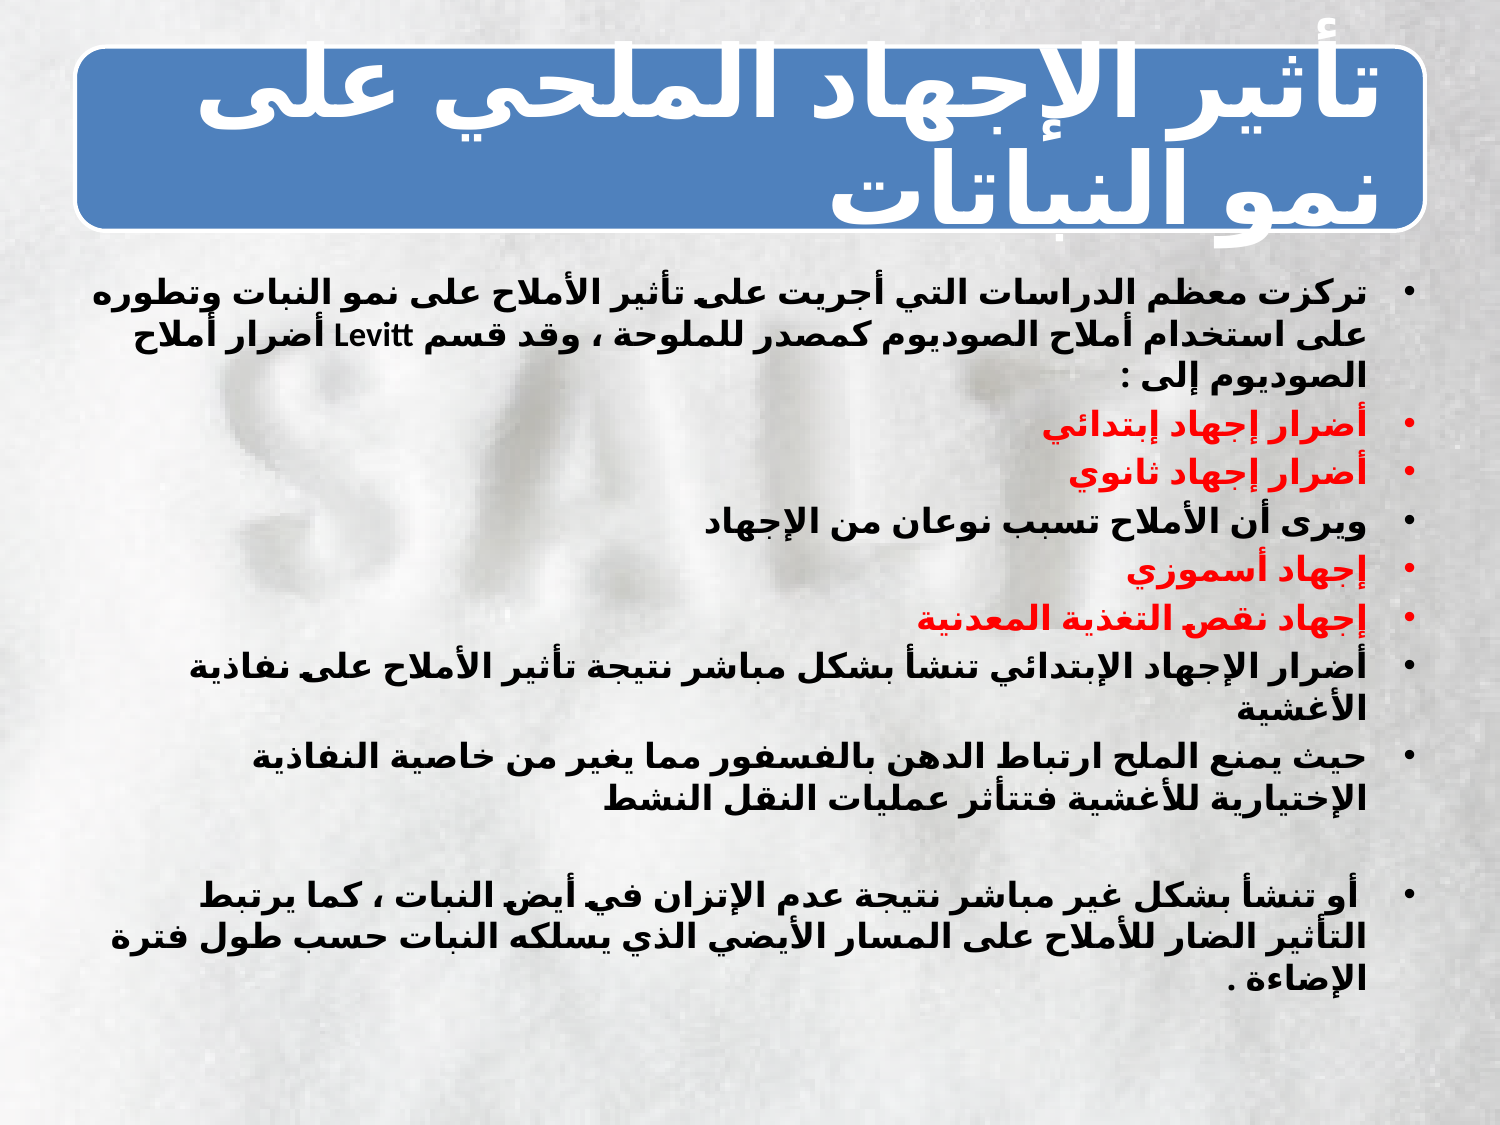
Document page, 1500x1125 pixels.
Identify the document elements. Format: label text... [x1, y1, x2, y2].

list تركزت معظم الدراسات التي أجريت على تأثير الأملاح على نمو النبات وتطوره على استخدام أملاح الصوديوم كمصدر للملوحة ، وقد قسم Levitt أضرار أملاح الصوديوم إلى : أضرار إجهاد إبتدائي أضرار إجهاد ثانوي ويرى أن الأملاح تسبب نوعان من الإجهاد إجهاد أسموزي إجهاد نقص التغذية المعدنية أضرار الإجهاد الإبتدائي تنشأ بشكل مباشر نتيجة تأثير الأملاح على نفاذية الأغشية حيث يمنع الملح ارتباط الدهن بالفسفور مما يغير من خاصية النفاذية الإختيارية للأغشية فتتأثر عمليات النقل النشط أو تنشأ بشكل غير مباشر نتيجة عدم الإتزان في أيض النبات ، كما يرتبط التأثير الضار للأملاح على المسار الأيضي الذي يسلكه النبات حسب طول فترة الإضاءة . [75, 262, 1425, 1005]
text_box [74, 44, 1426, 233]
